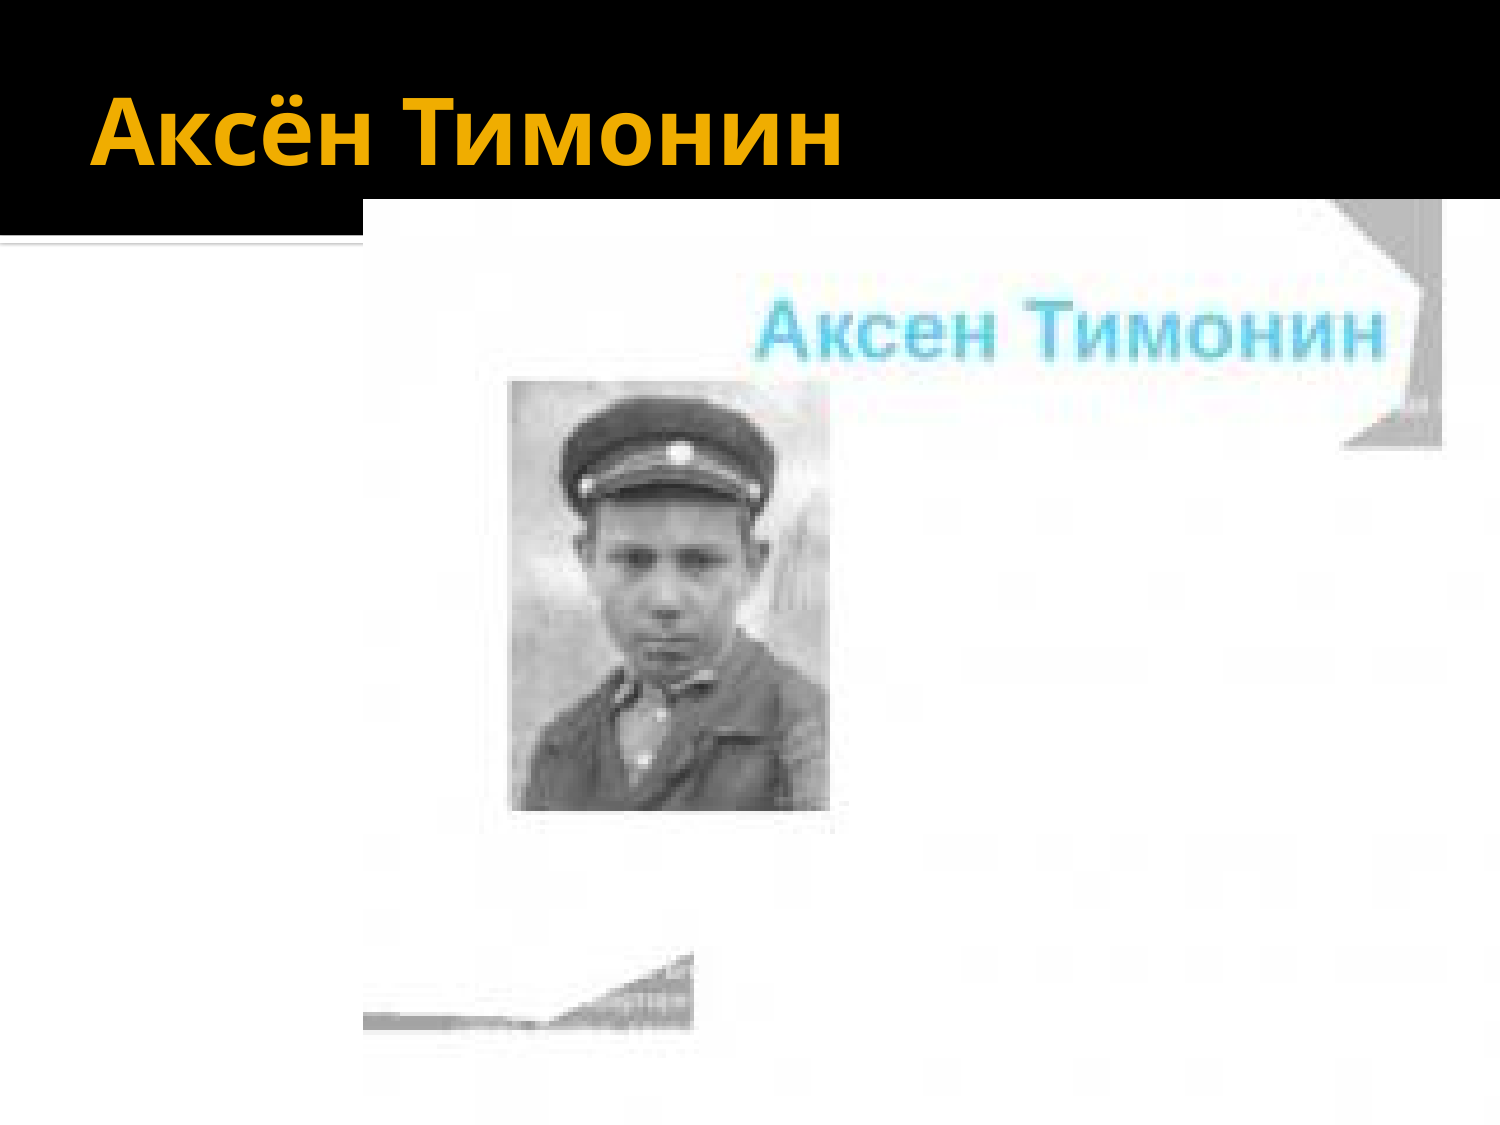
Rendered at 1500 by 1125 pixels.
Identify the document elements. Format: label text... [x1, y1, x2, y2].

title Аксён Тимонин [75, 25, 1425, 231]
picture [363, 199, 1500, 1125]
